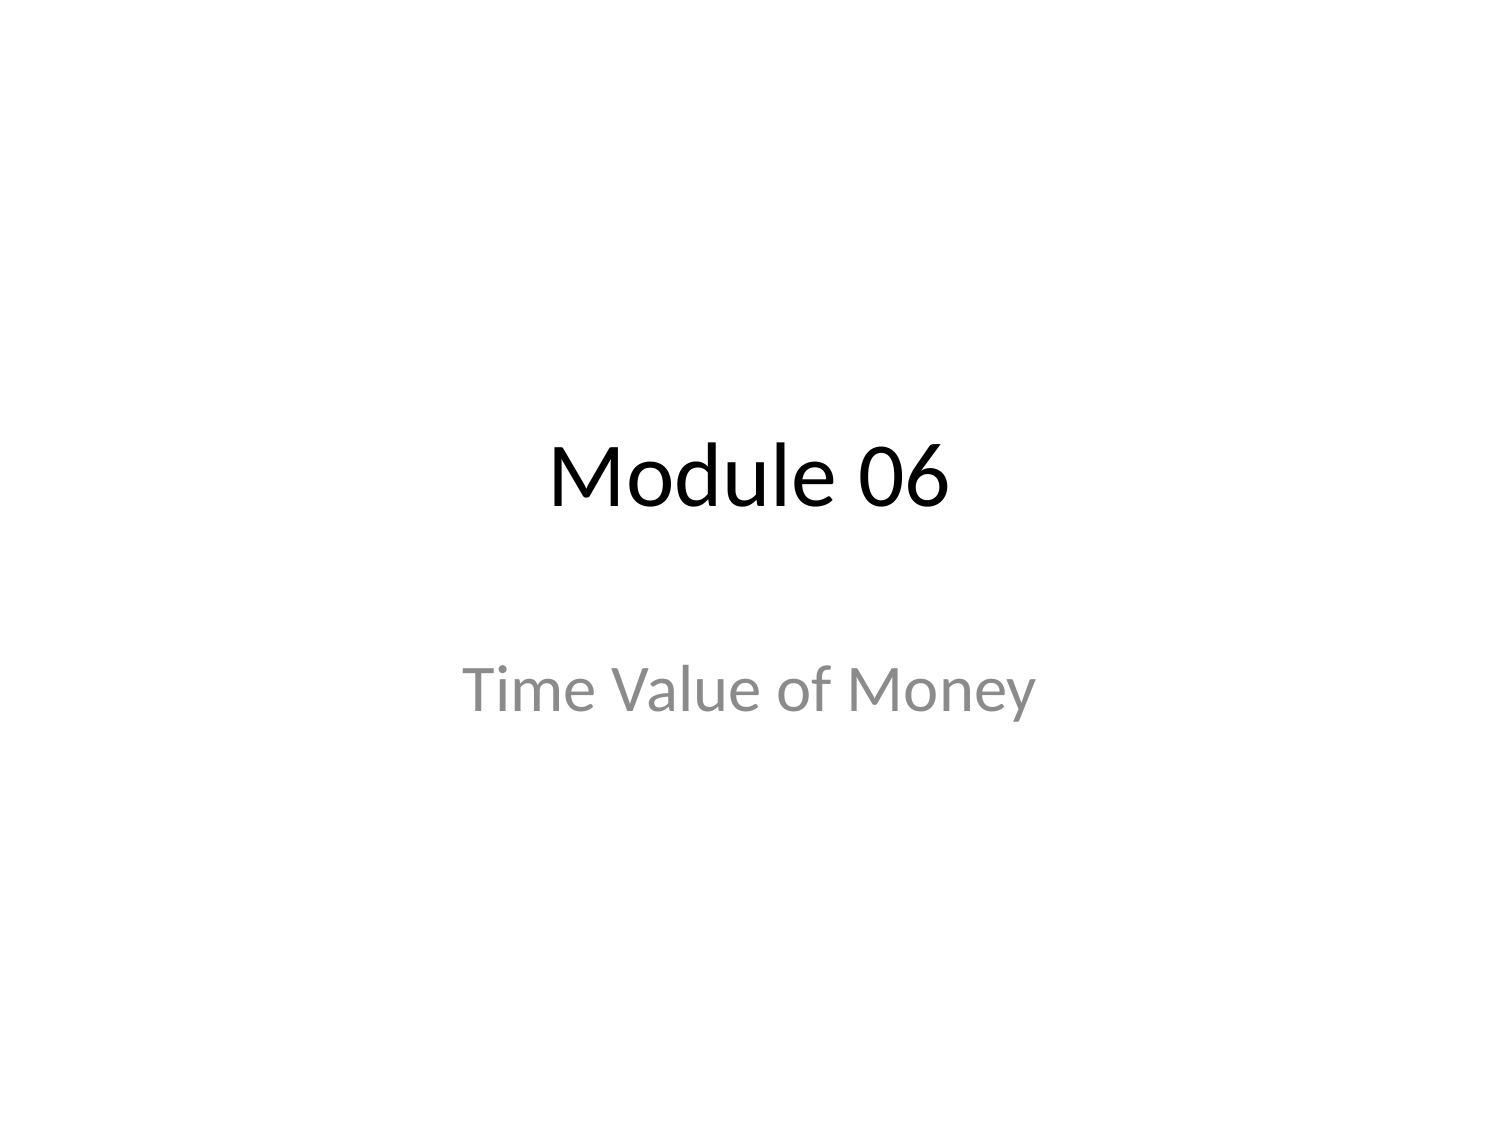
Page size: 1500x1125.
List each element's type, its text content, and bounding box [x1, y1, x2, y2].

title Module 06 [112, 349, 1388, 591]
subtitle Time Value of Money [225, 637, 1275, 925]
